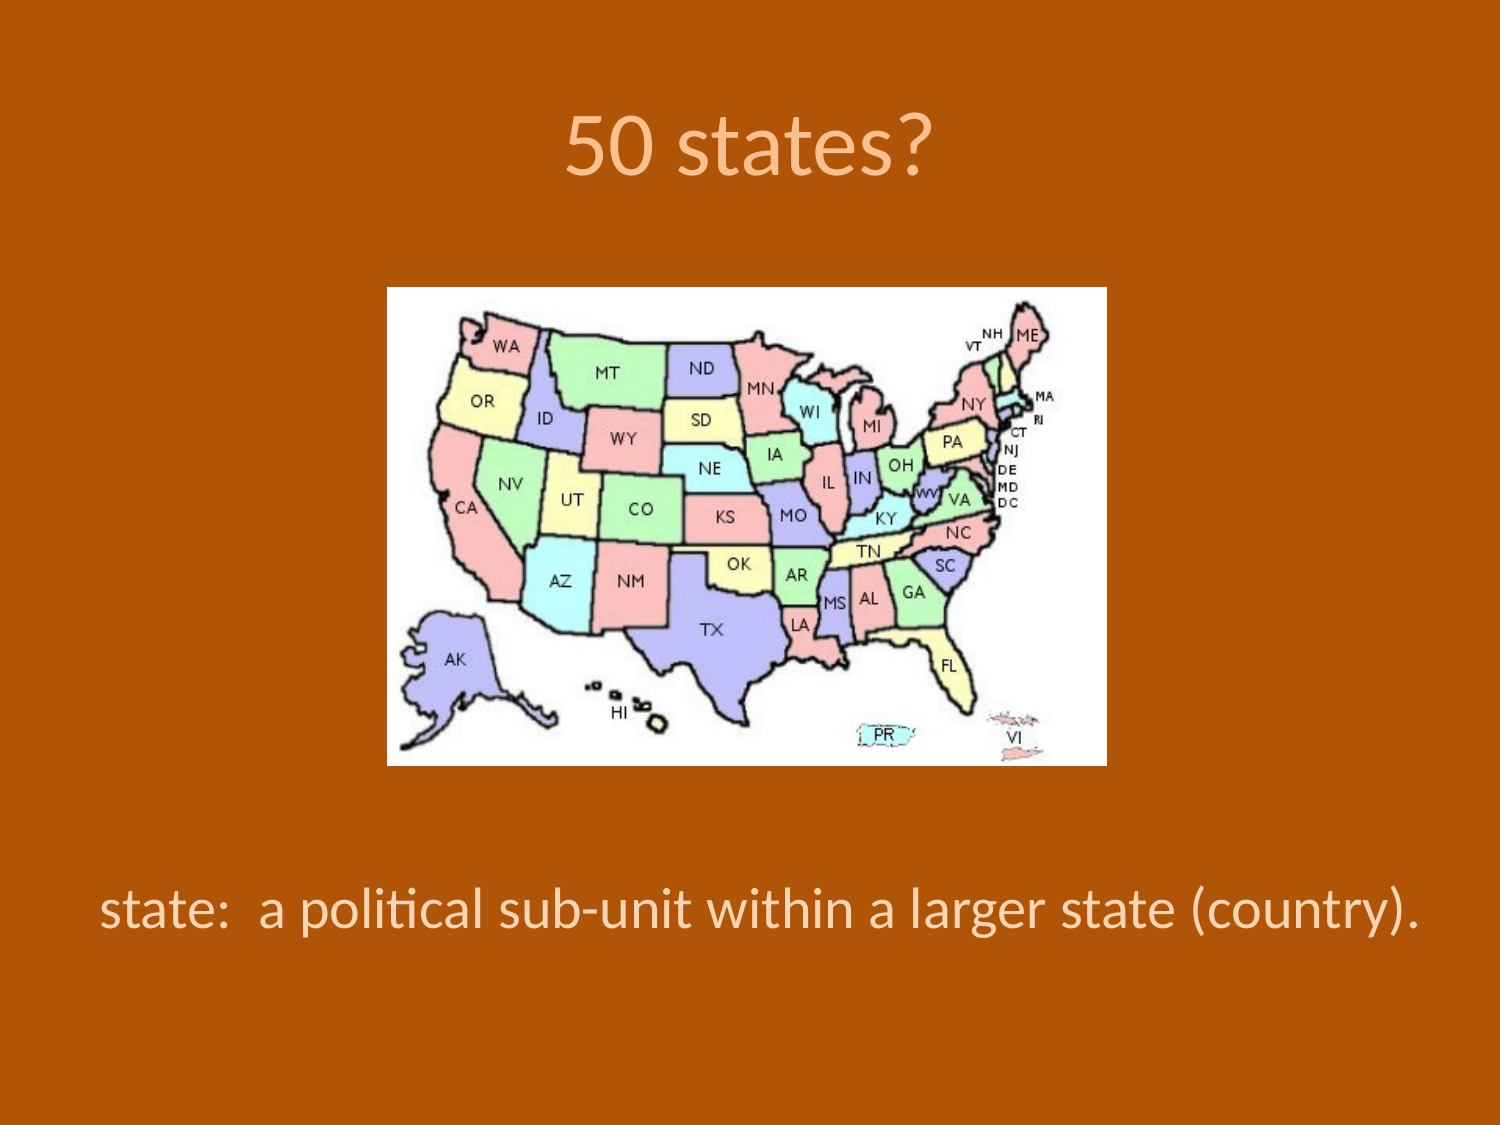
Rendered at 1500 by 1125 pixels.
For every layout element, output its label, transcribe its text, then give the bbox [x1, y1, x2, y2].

text_box state: a political sub-unit within a larger state (country). [85, 862, 1438, 948]
picture [387, 287, 1107, 766]
title 50 states? [75, 45, 1425, 233]
